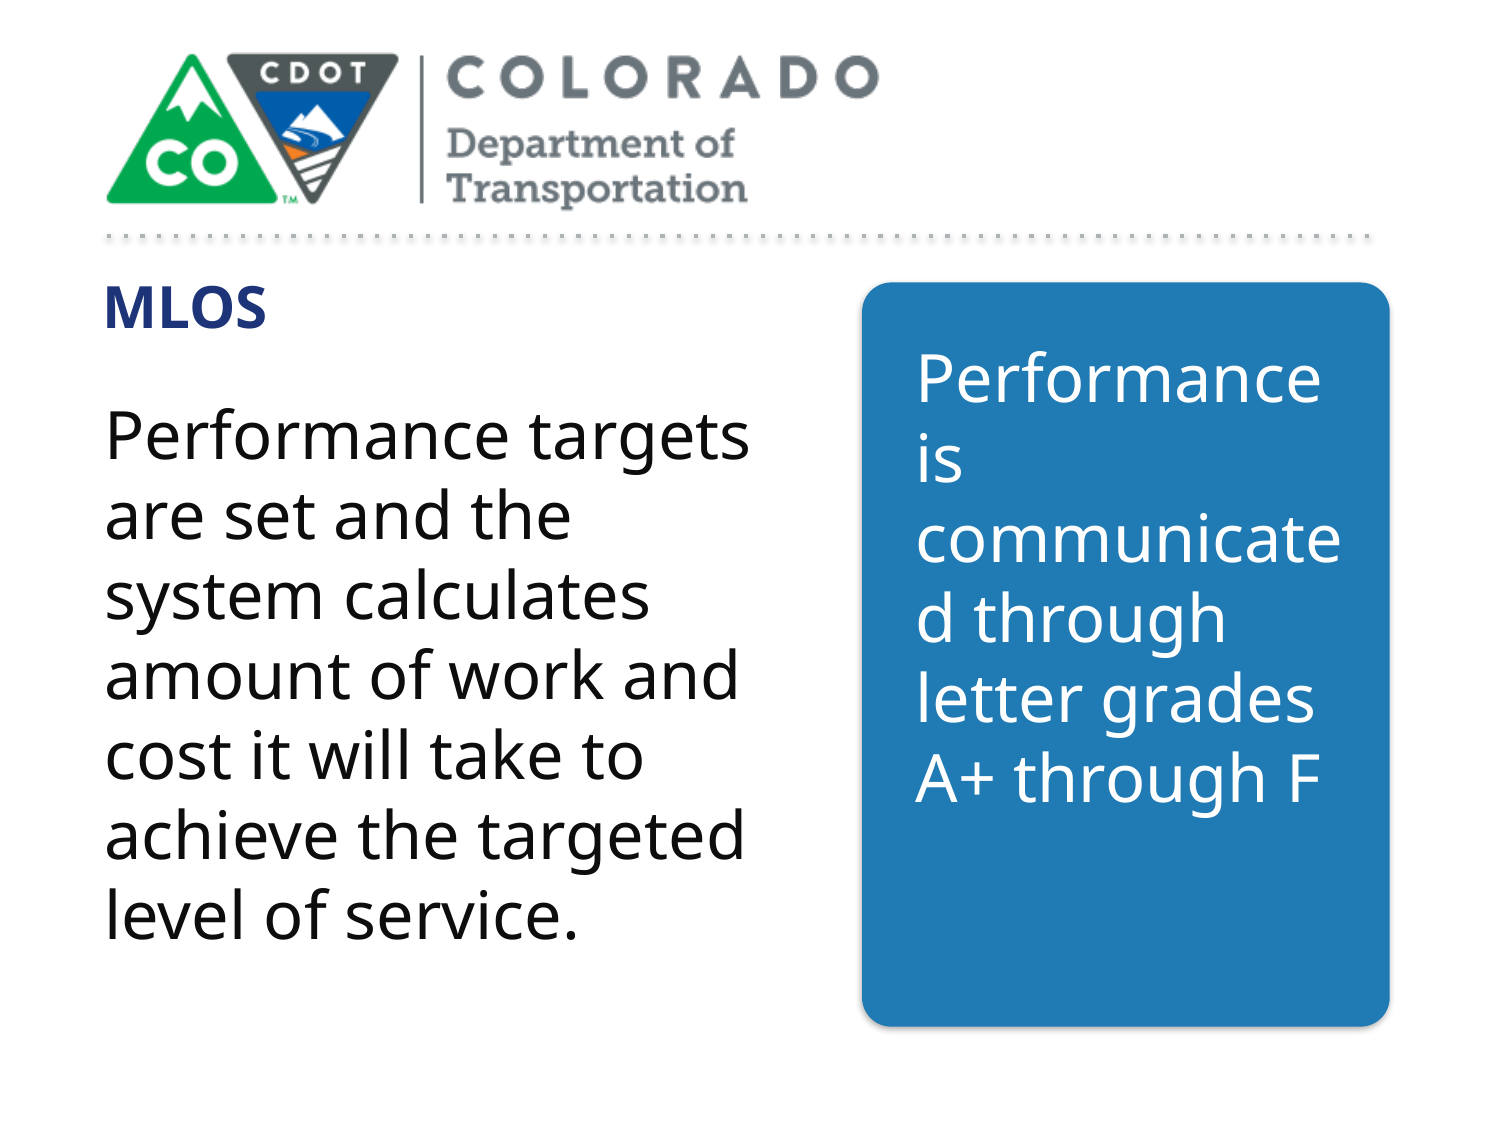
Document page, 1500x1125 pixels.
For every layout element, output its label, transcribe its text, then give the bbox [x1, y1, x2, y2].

text_box MLOS [87, 258, 849, 361]
text_box Performance is communicated through letter grades A+ through F [900, 328, 1377, 823]
text_box Performance targets are set and the system calculates amount of work and cost it will take to achieve the targeted level of service. [89, 385, 810, 961]
picture [57, 16, 918, 251]
text_box [861, 281, 1391, 1028]
